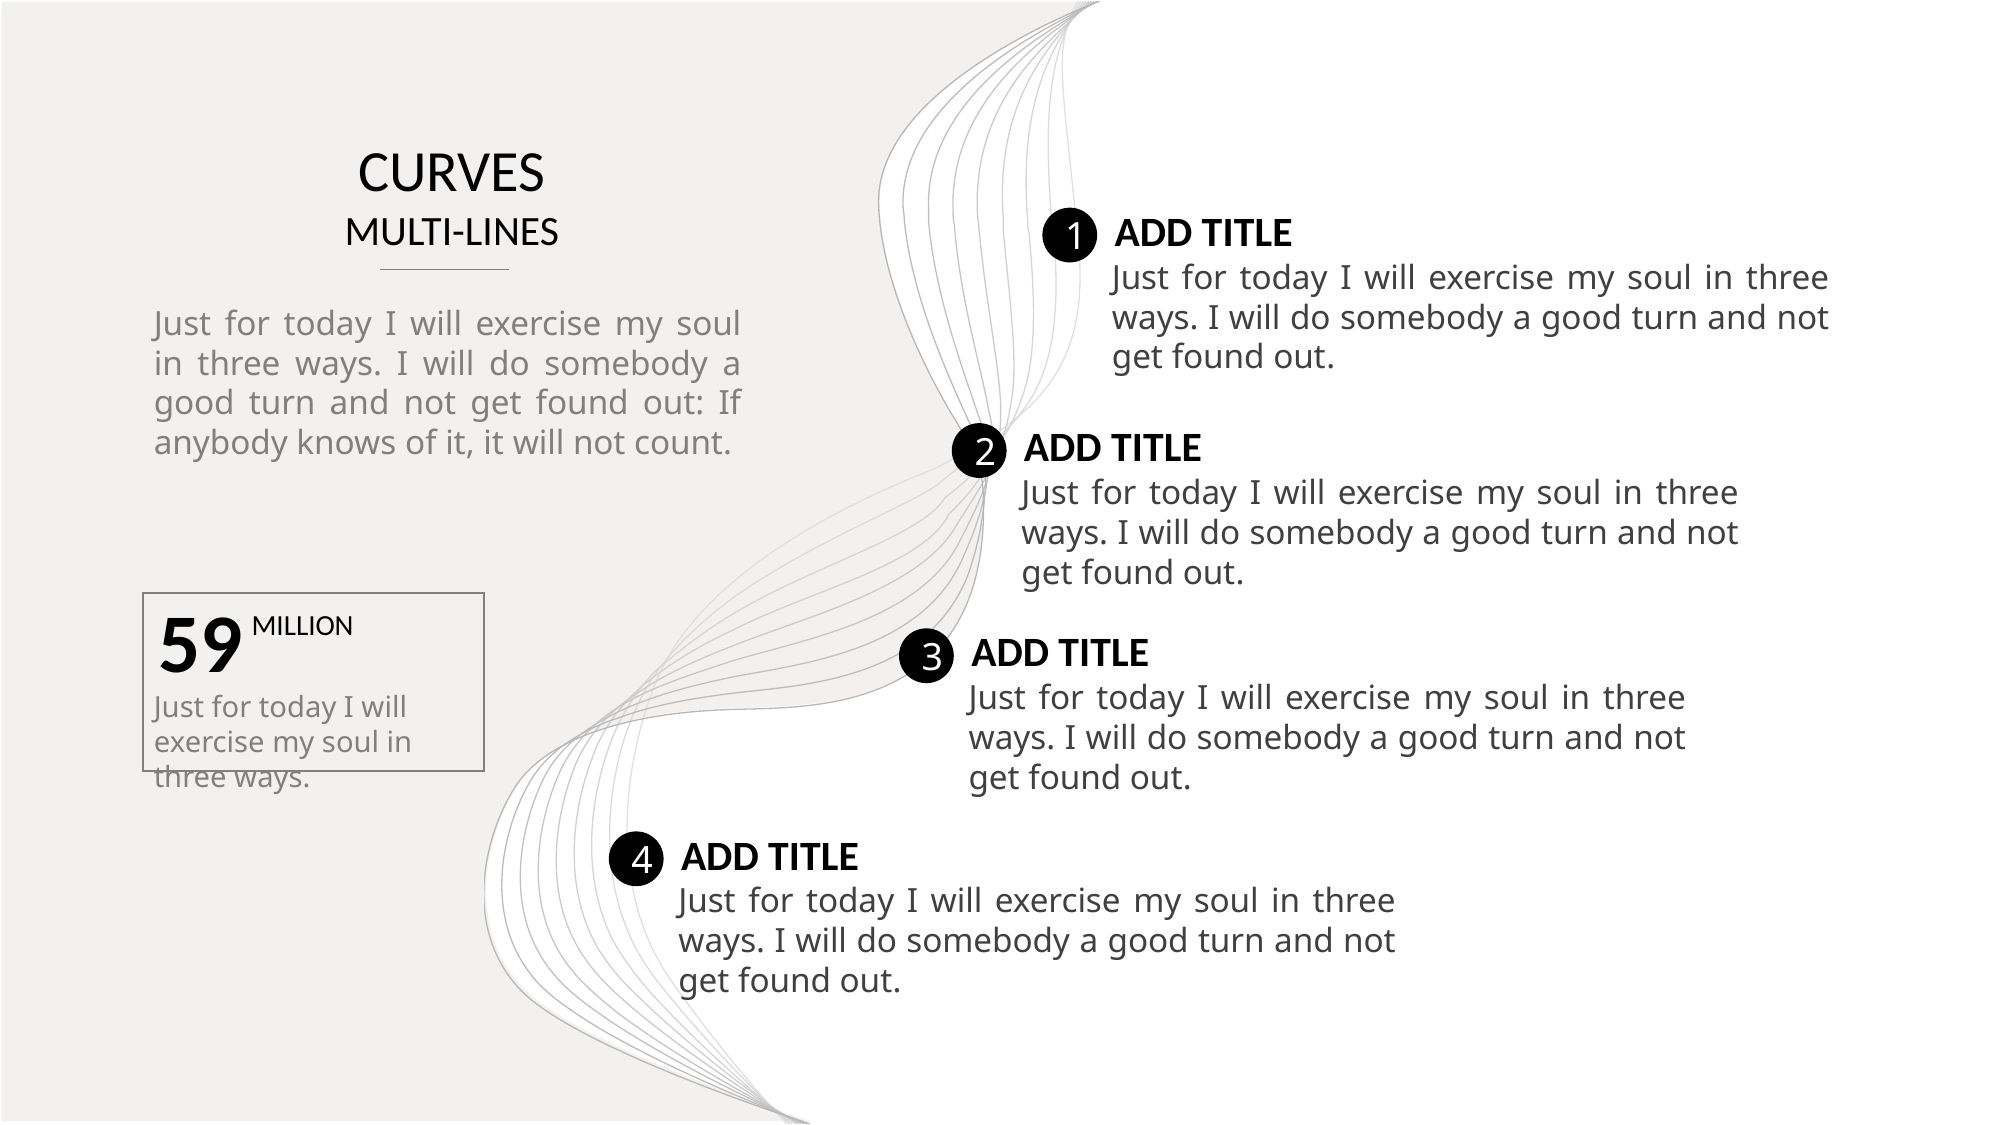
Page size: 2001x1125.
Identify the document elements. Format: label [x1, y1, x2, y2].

text_box [138, 126, 758, 471]
text_box [608, 820, 1412, 969]
text_box [138, 581, 504, 772]
picture [0, 0, 1103, 1125]
text_box [1042, 197, 1846, 345]
text_box [898, 617, 1702, 766]
text_box [951, 412, 1755, 560]
